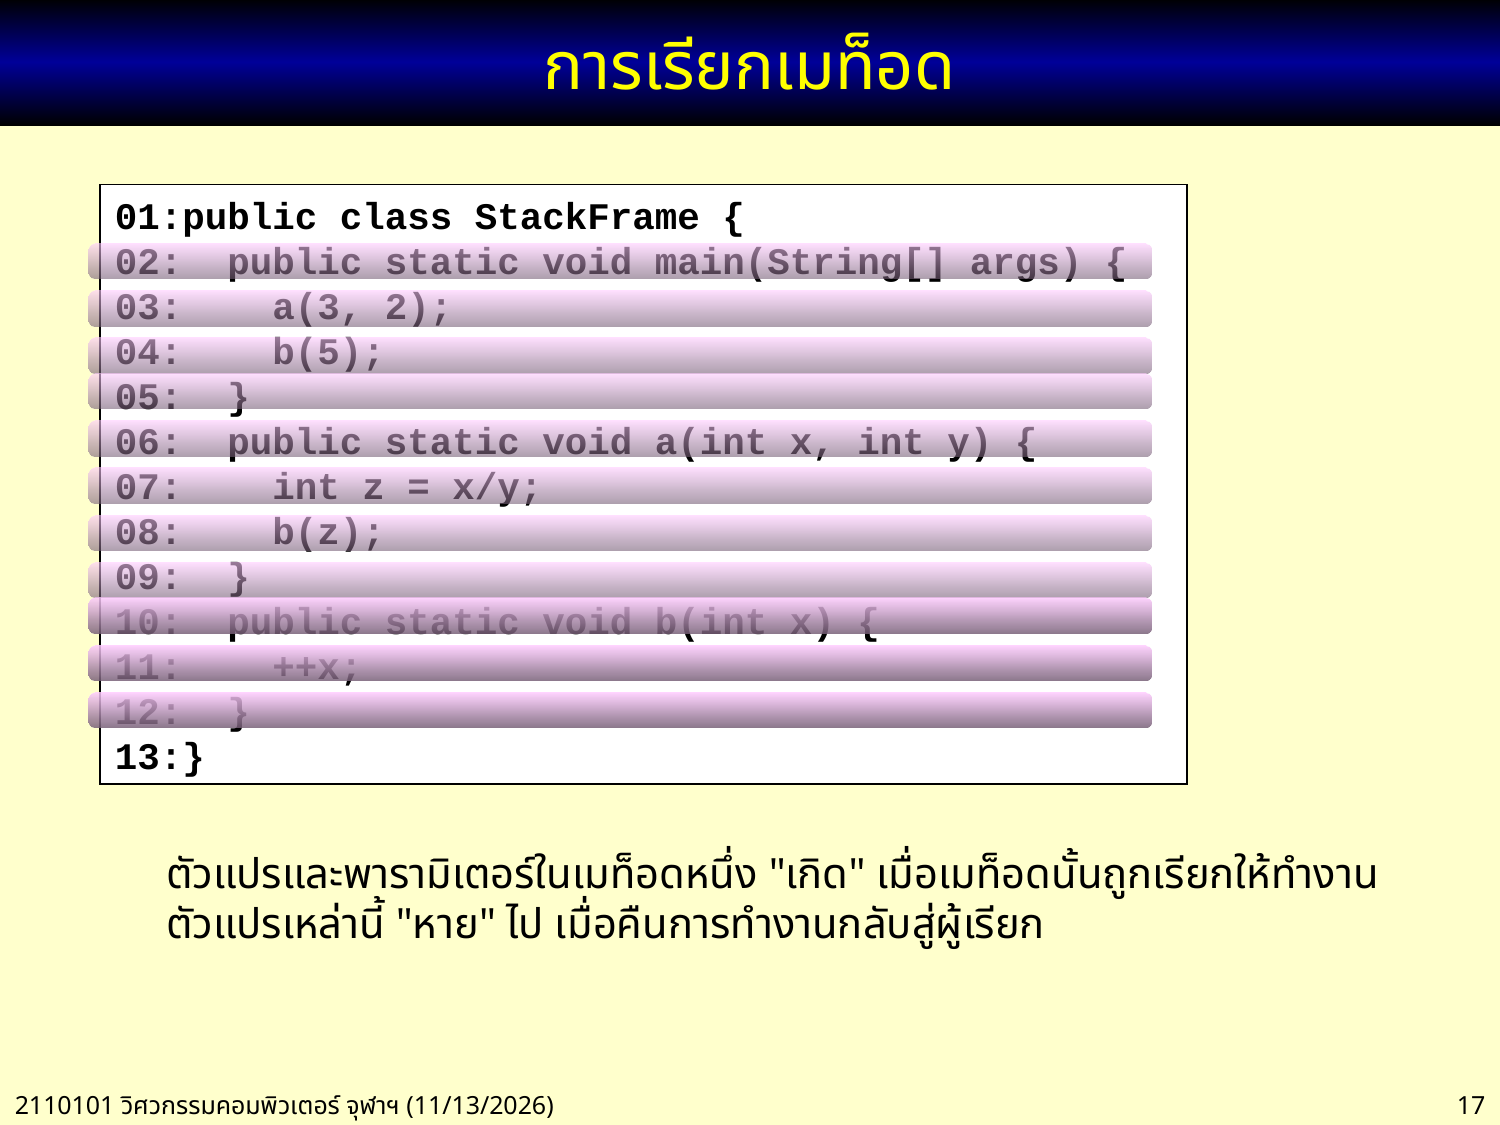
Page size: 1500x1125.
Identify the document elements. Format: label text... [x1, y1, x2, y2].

text_box [88, 597, 1152, 634]
text_box [88, 337, 1152, 373]
text_box [88, 562, 1152, 598]
text_box [88, 373, 1152, 409]
text_box [88, 645, 1152, 681]
text_box [88, 515, 1152, 551]
text_box [88, 692, 1152, 728]
text_box [88, 420, 1152, 457]
text_box 01:public class StackFrame { 02: public static void main(String[] args) { 03: a(3, 2); 04: b(5); 05: } 06: public static void a(int x, int y) { 07: int z = x/y; 08: b(z); 09: } 10: public static void b(int x) { 11: ++x; 12: } 13:} [100, 184, 1187, 785]
text_box [88, 467, 1152, 504]
text_box [88, 243, 1152, 279]
text_box ตัวแปรและพารามิเตอร์ในเมท็อดหนึ่ง "เกิด" เมื่อเมท็อดนั้นถูกเรียกให้ทำงาน ตัวแปรเหล่านี้ "หาย" ไป เมื่อคืนการทำงานกลับสู่ผู้เรียก [151, 839, 1394, 955]
title การเรียกเมท็อด [0, 0, 1500, 126]
text_box [88, 290, 1152, 327]
